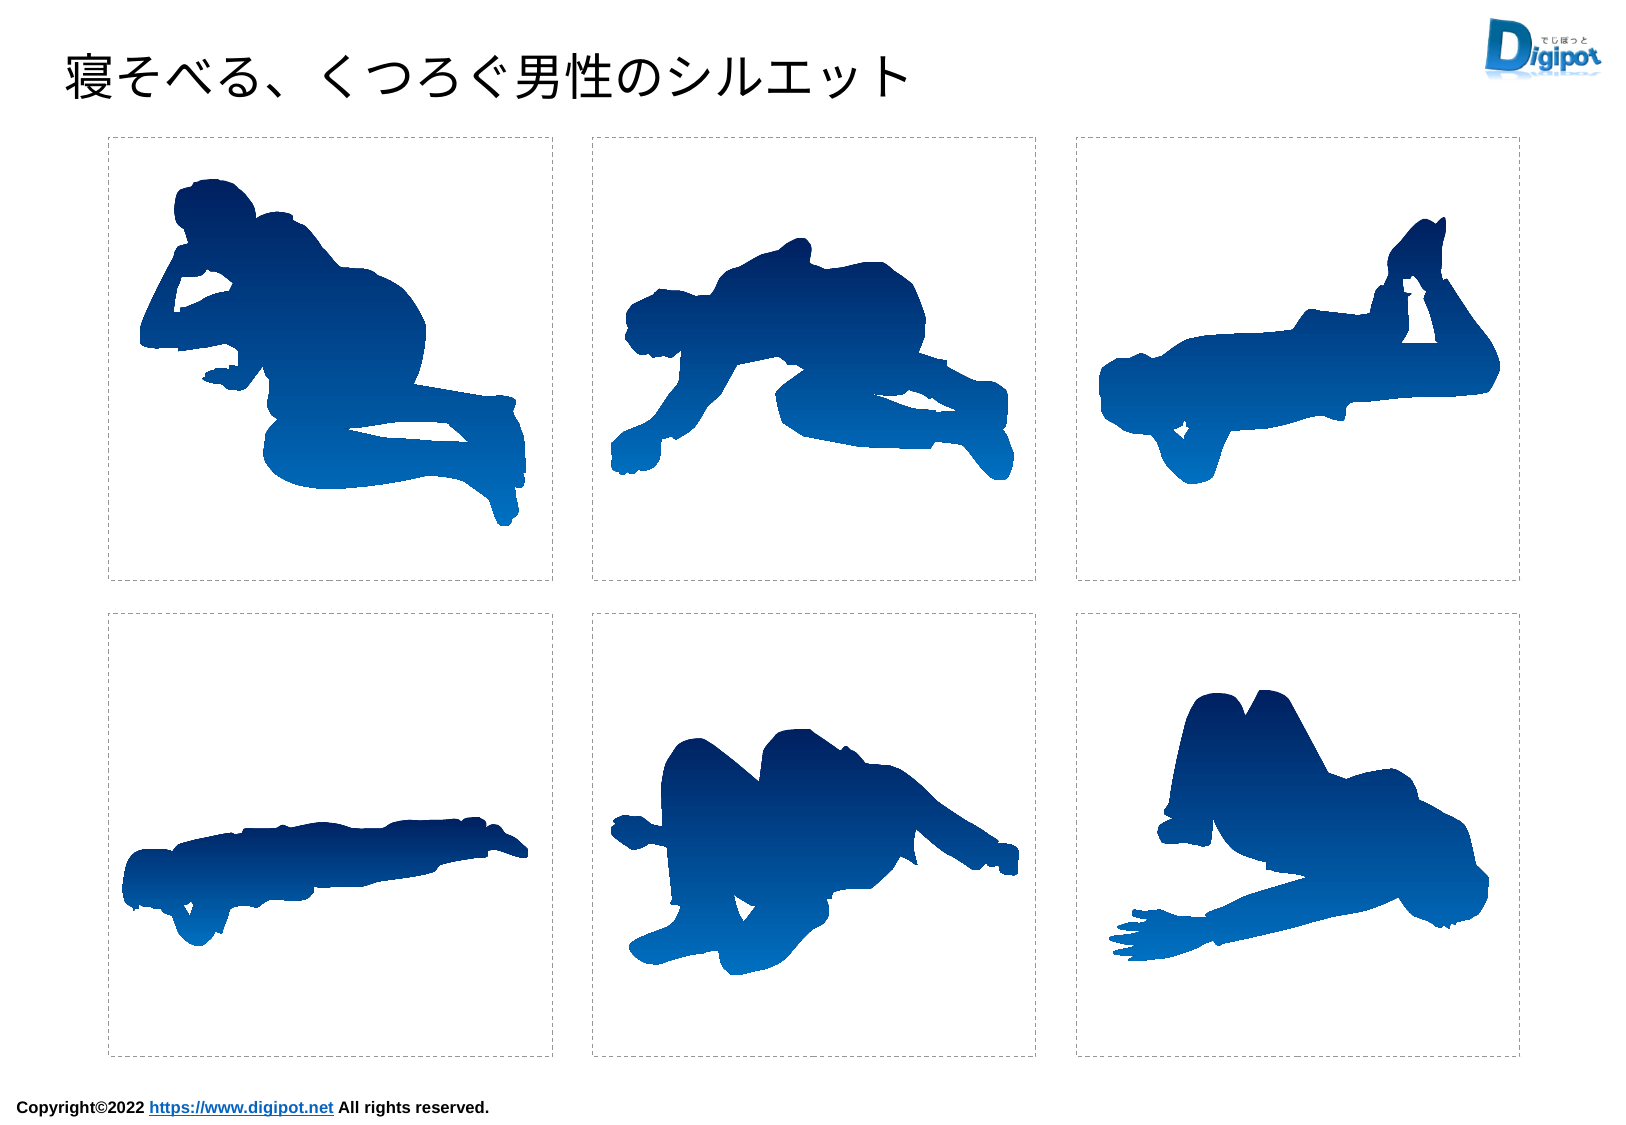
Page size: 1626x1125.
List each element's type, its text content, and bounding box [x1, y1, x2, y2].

text_box [610, 728, 1019, 976]
text_box [1109, 689, 1490, 961]
text_box [1098, 217, 1501, 485]
text_box [122, 816, 529, 947]
text_box [139, 178, 527, 527]
text_box 寝そべる、くつろぐ男性のシルエット [49, 38, 930, 113]
text_box [610, 237, 1014, 481]
picture [1485, 18, 1602, 82]
